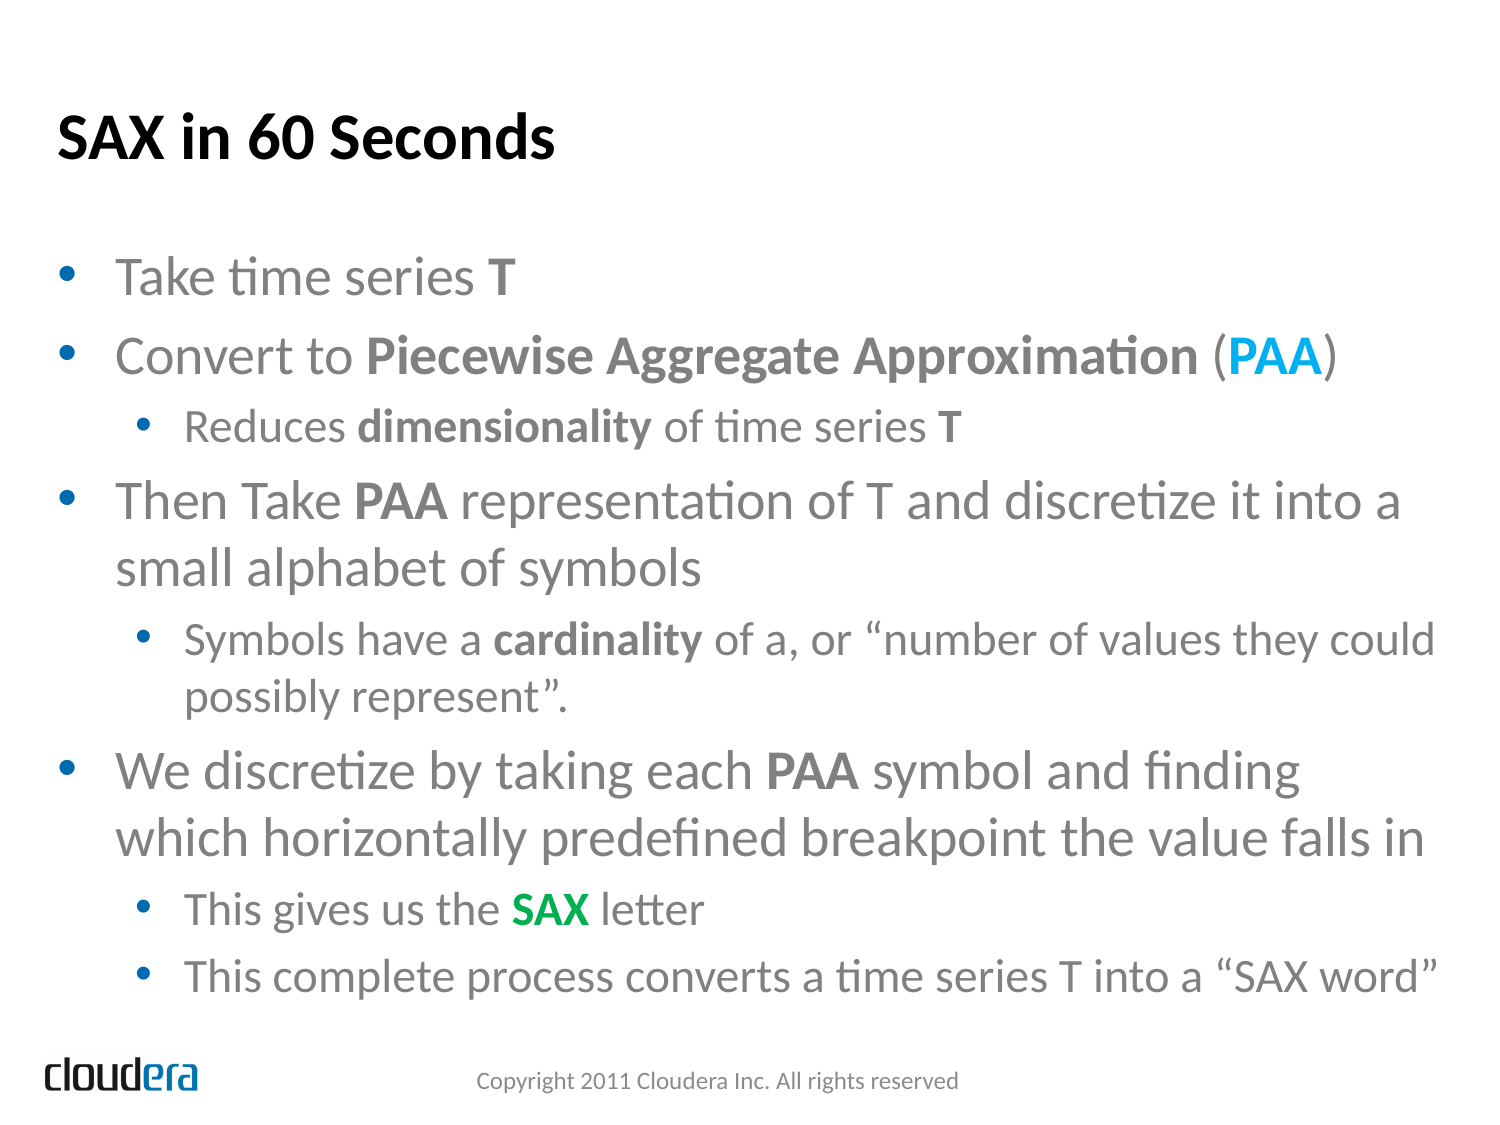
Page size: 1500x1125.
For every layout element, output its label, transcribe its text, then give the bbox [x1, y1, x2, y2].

title SAX in 60 Seconds [42, 35, 1461, 232]
list Take time series T Convert to Piecewise Aggregate Approximation (PAA) Reduces dimensionality of time series T Then Take PAA representation of T and discretize it into a small alphabet of symbols Symbols have a cardinality of a, or “number of values they could possibly represent”. We discretize by taking each PAA symbol and finding which horizontally predefined breakpoint the value falls in This gives us the SAX letter This complete process converts a time series T into a “SAX word” [42, 232, 1461, 1043]
footer Copyright 2011 Cloudera Inc. All rights reserved [375, 1063, 1063, 1096]
picture [42, 1053, 199, 1094]
